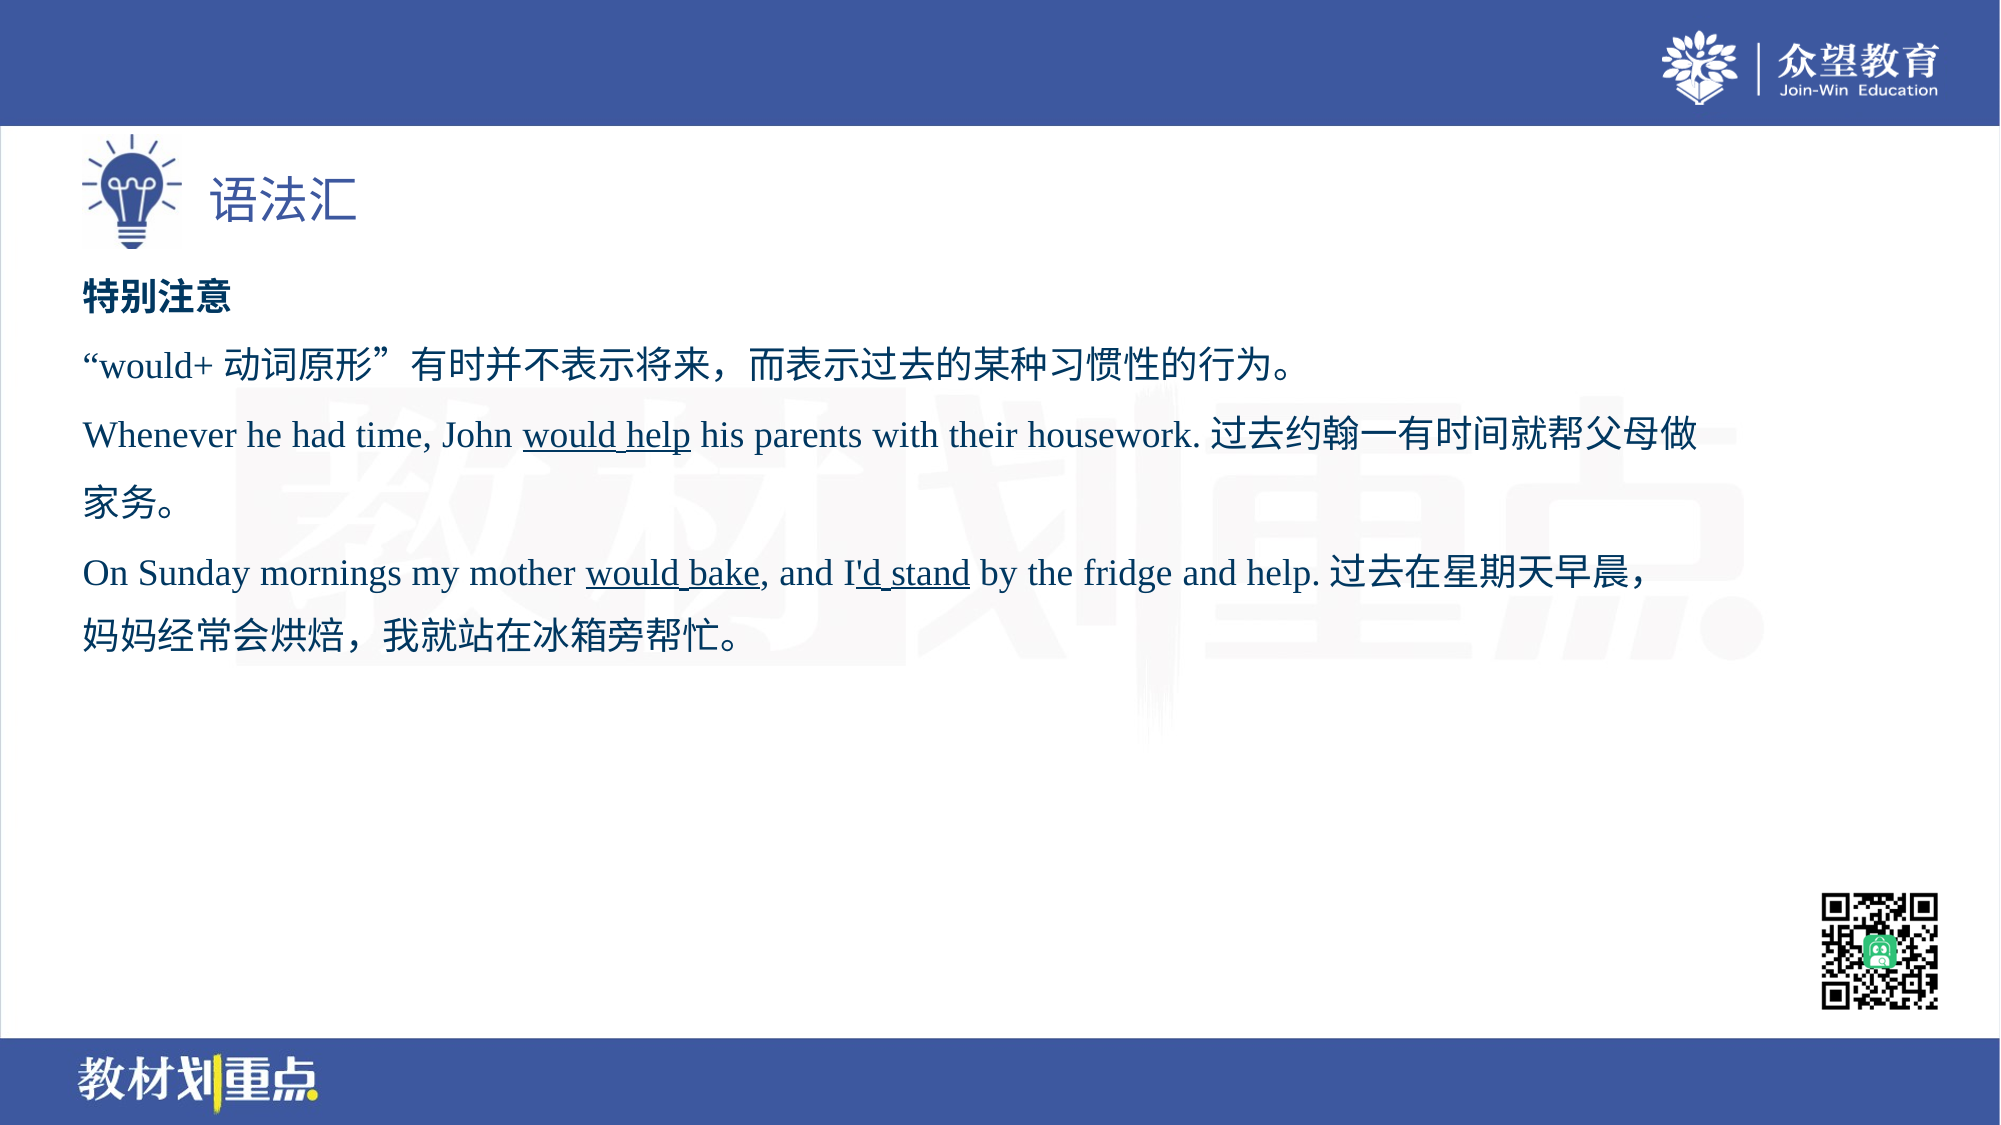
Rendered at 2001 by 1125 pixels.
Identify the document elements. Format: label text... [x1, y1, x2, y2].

picture [0, 0, 2000, 1125]
text_box 特别注意 “would+动词原形”有时并不表示将来，而表示过去的某种习惯性的行为。 Whenever he had time, John would help his parents with their housework.过去约翰一有时间就帮父母做 家务。 On Sunday mornings my mother would bake, and I'd stand by the fridge and help.过去在星期天早晨， 妈妈经常会烘焙，我就站在冰箱旁帮忙。 [82, 248, 1817, 651]
